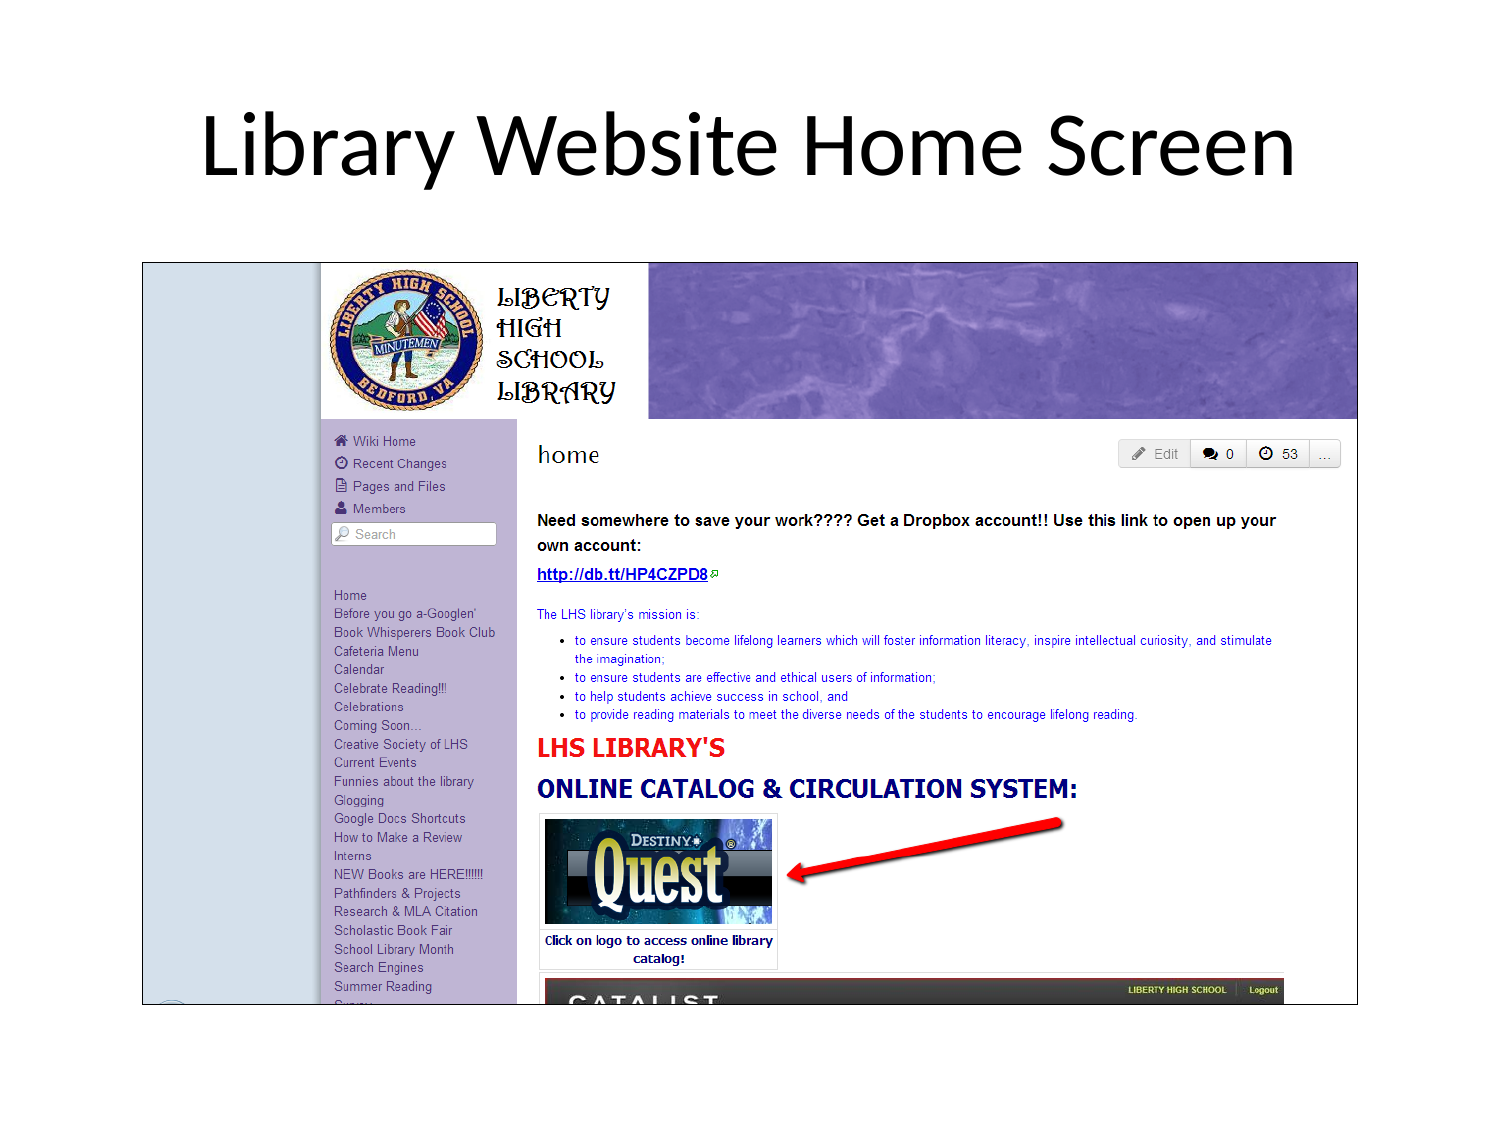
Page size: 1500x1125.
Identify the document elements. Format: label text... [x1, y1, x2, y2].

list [142, 262, 1358, 1006]
title Library Website Home Screen [75, 45, 1425, 233]
